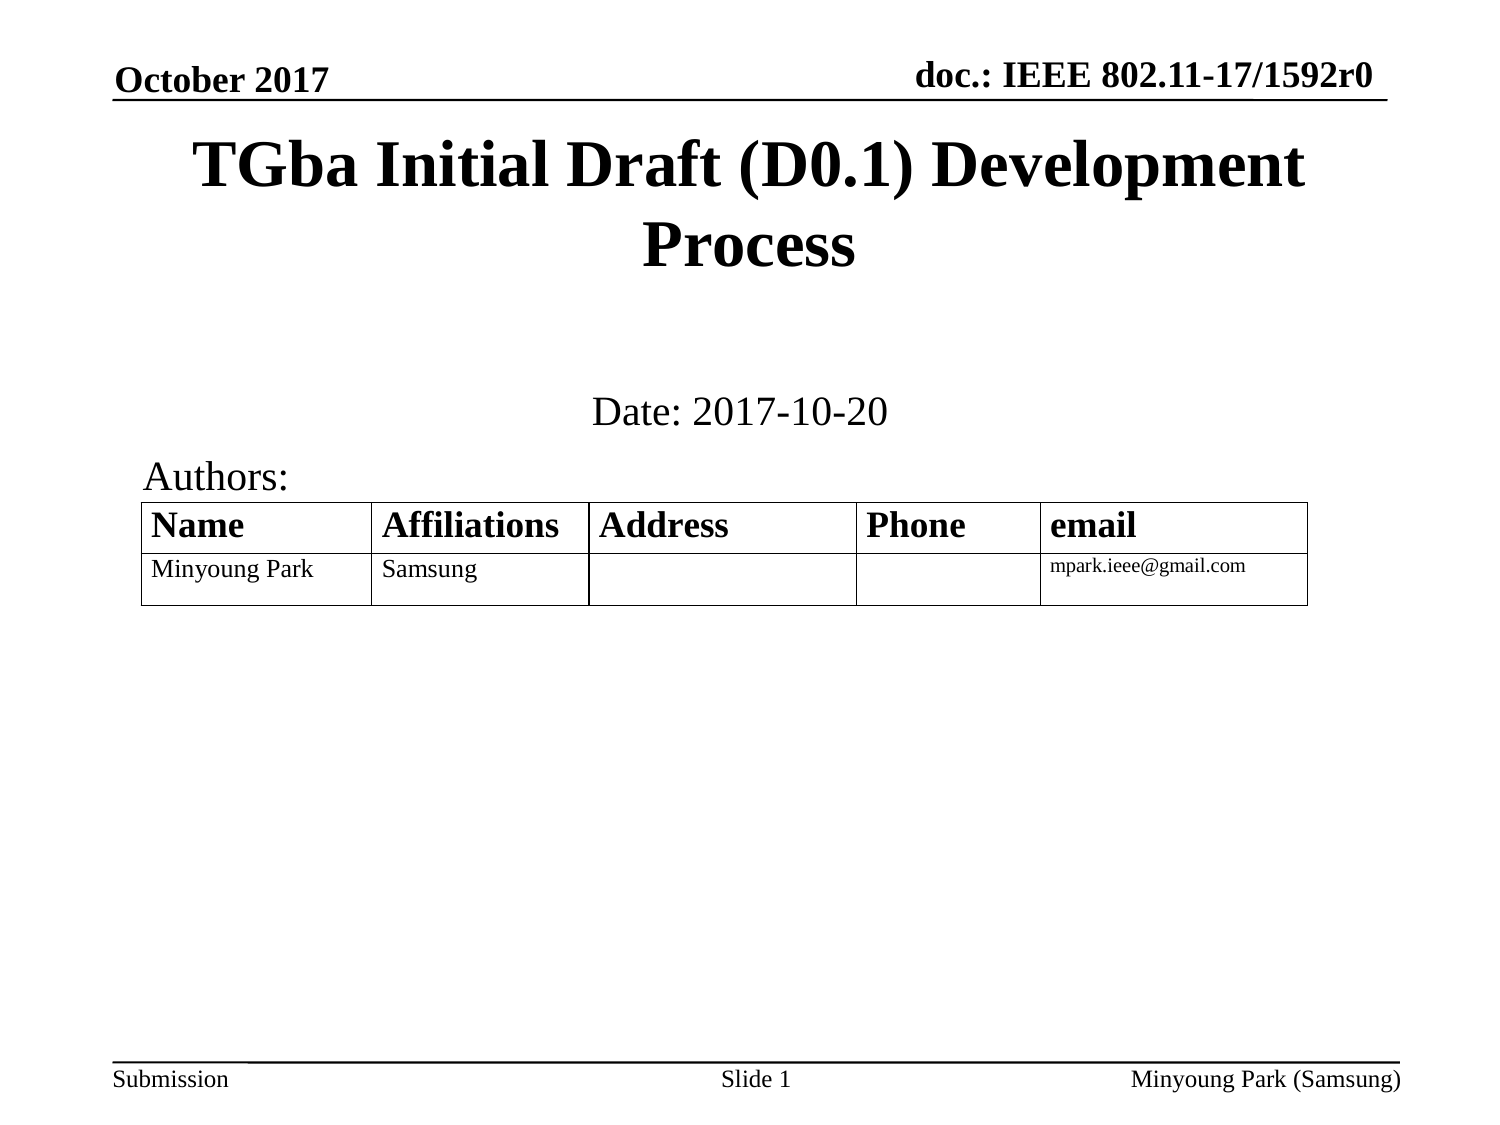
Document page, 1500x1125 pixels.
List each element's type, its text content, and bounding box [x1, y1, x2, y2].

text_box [127, 501, 1335, 944]
footer Minyoung Park (Samsung) [949, 1061, 1402, 1093]
slide_number Slide 1 [712, 1061, 800, 1093]
text_box Date: 2017-10-20 [102, 376, 1378, 442]
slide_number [114, 54, 332, 101]
text_box Authors: [127, 441, 366, 501]
title TGba Initial Draft (D0.1) Development Process [112, 112, 1388, 288]
